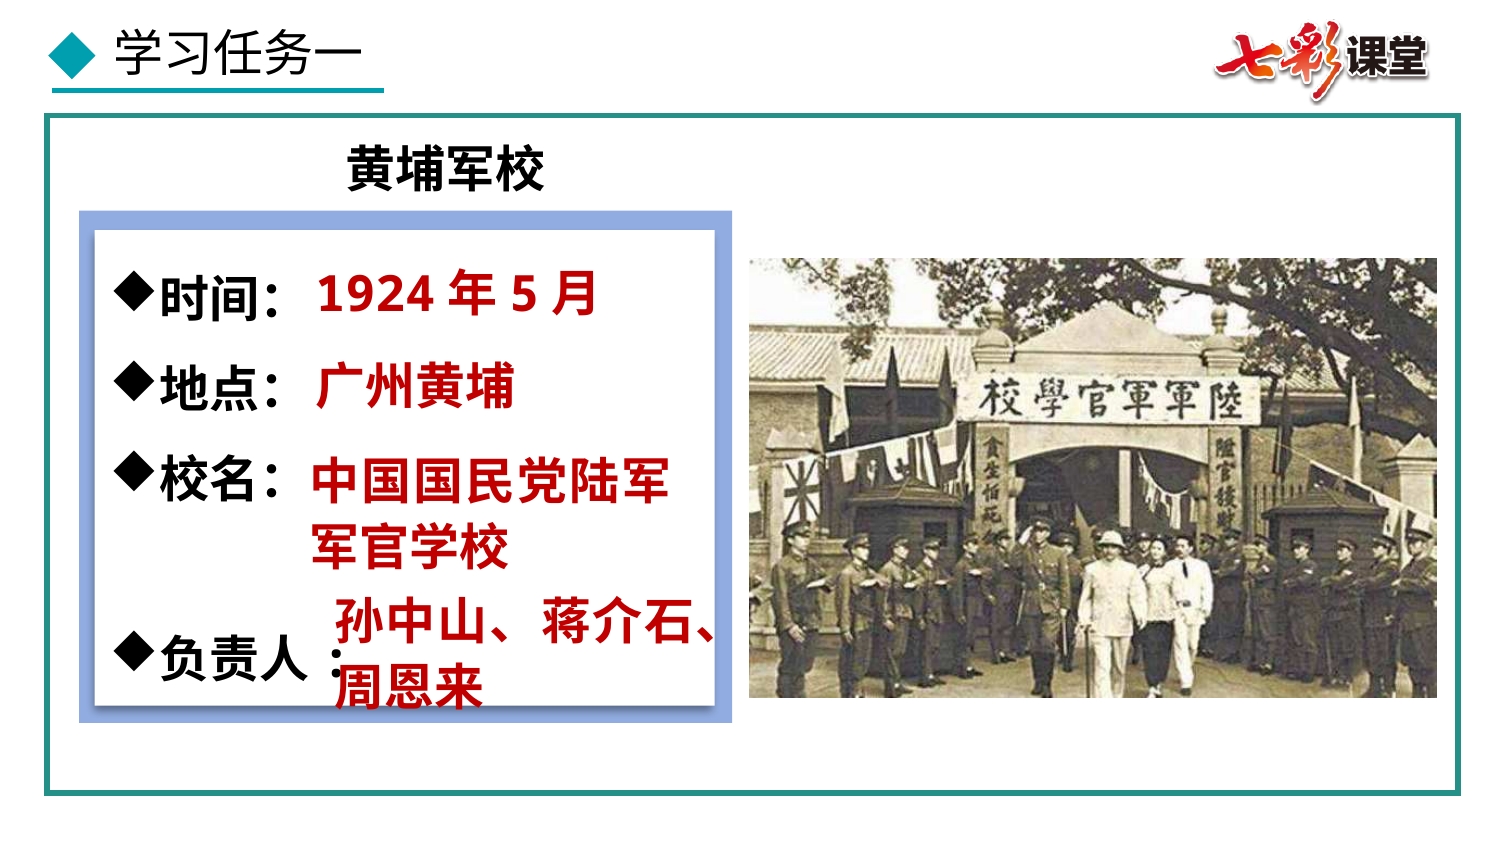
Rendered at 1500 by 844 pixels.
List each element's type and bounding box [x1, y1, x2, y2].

picture [1210, 15, 1434, 106]
text_box [78, 135, 733, 724]
picture [749, 257, 1438, 698]
